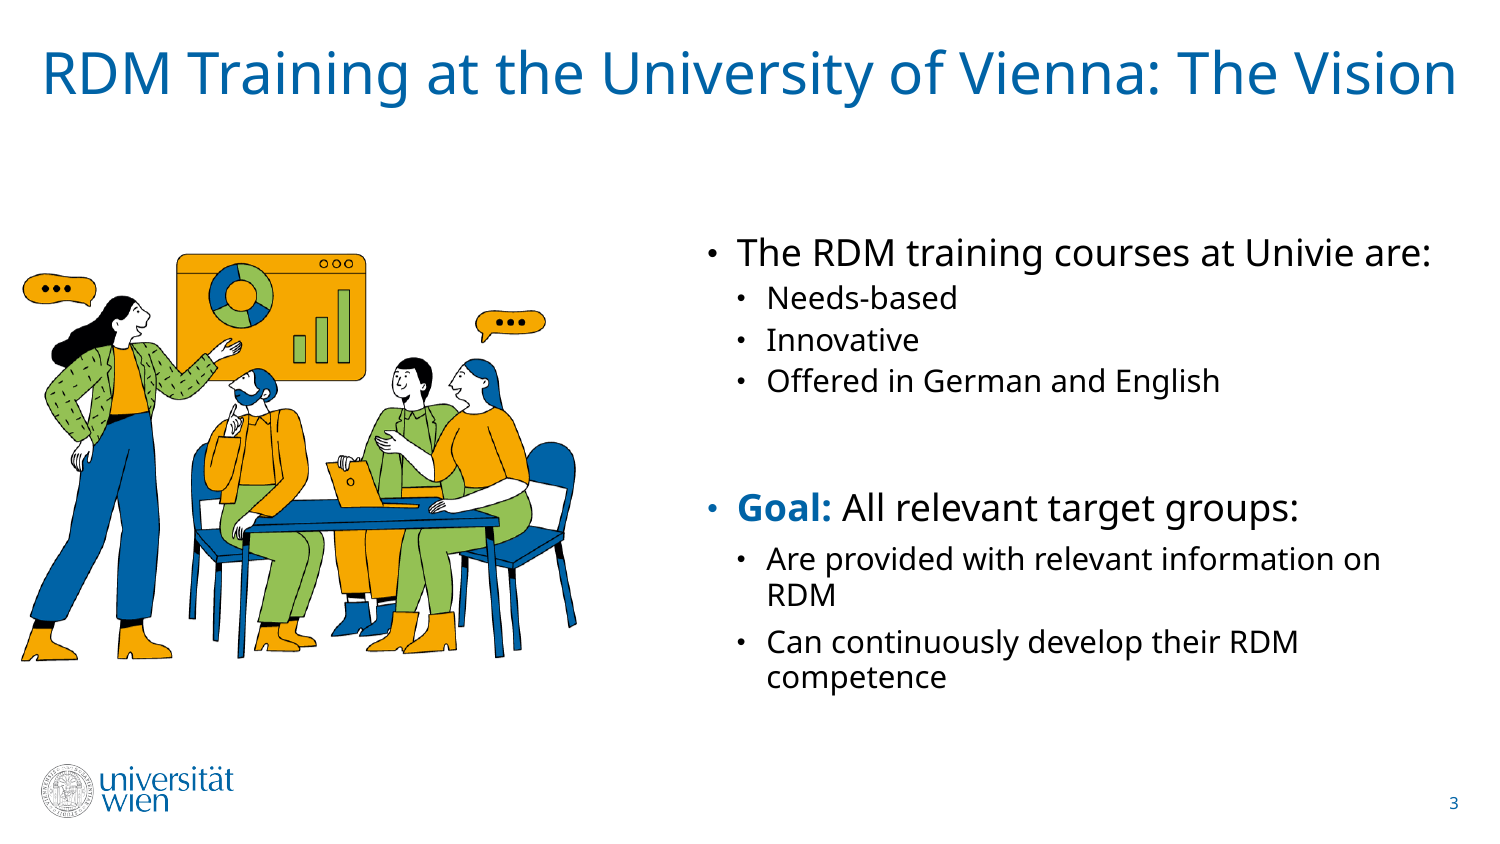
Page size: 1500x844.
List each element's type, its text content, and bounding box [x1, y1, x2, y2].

list The RDM training courses at Univie are: Needs-based Innovative Offered in German and English Goal: All relevant target groups: Are provided with relevant information on RDM Can continuously develop their RDM competence [707, 232, 1460, 723]
title RDM Training at the University of Vienna: The Vision [41, 41, 1459, 184]
slide_number 3 [1399, 781, 1459, 827]
picture [41, 764, 234, 818]
picture [0, 225, 597, 672]
